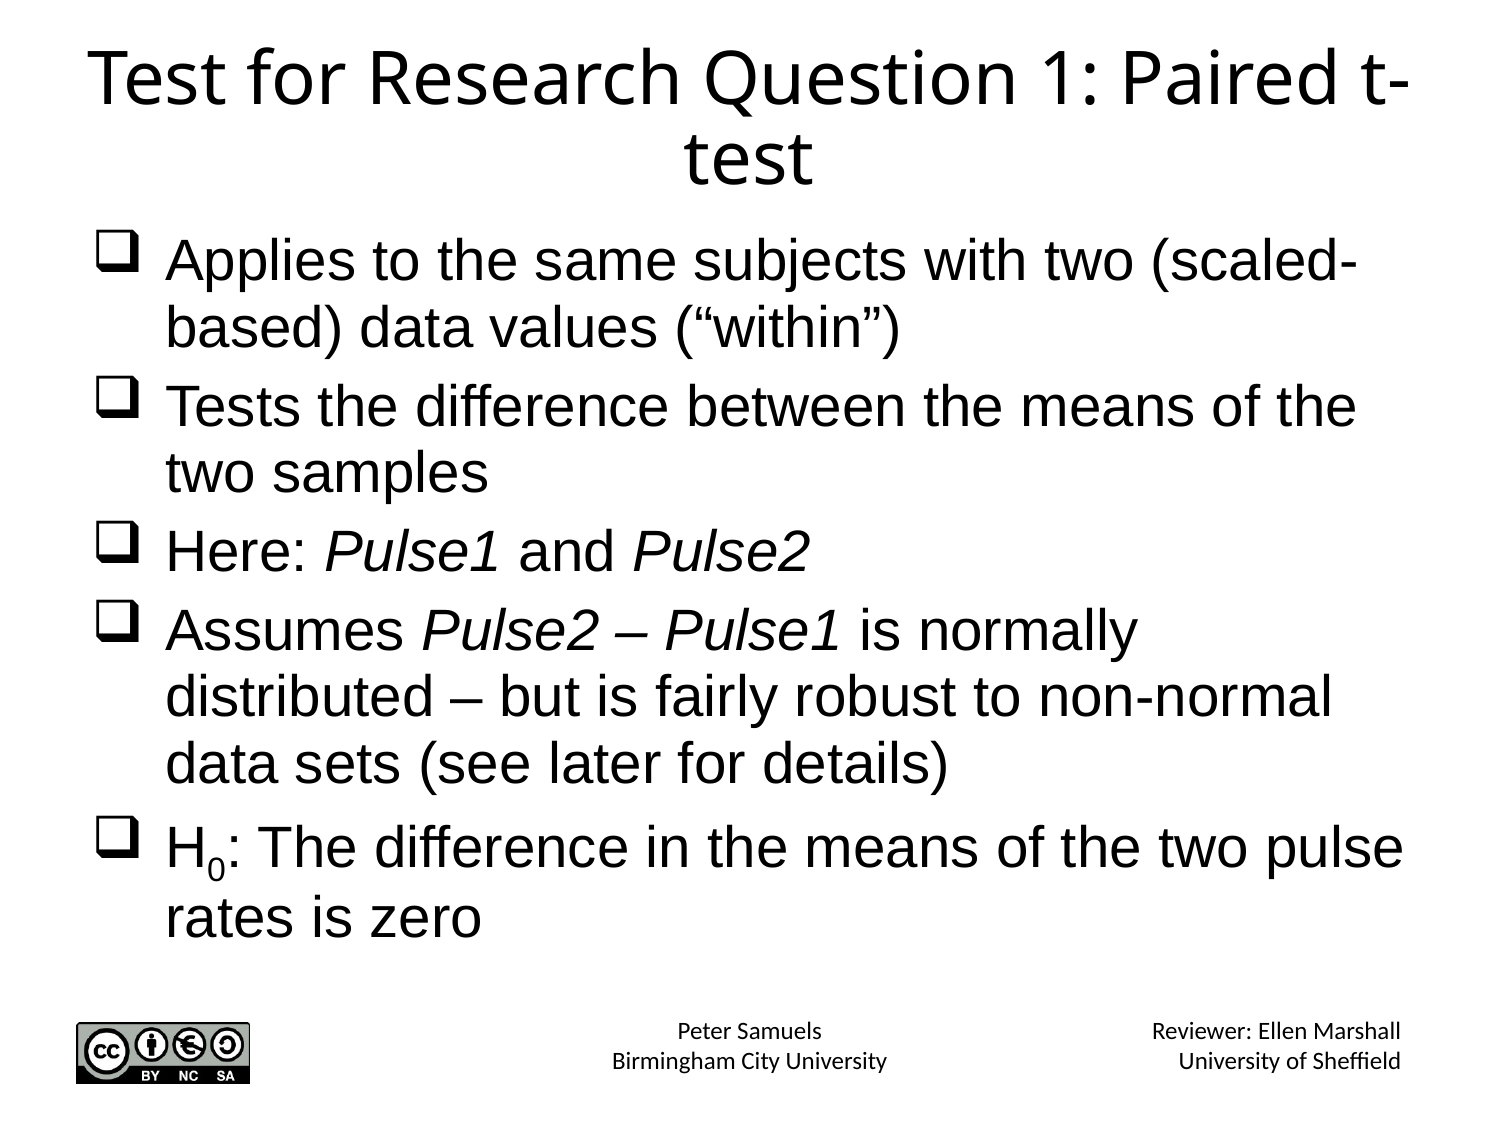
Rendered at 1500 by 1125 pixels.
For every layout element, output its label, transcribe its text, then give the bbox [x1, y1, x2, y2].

title Test for Research Question 1: Paired t-test [51, 33, 1447, 209]
text_box Peter Samuels Birmingham City University [549, 1007, 951, 1083]
list Applies to the same subjects with two (scaled-based) data values (“within”) Tests the difference between the means of the two samples Here: Pulse1 and Pulse2 Assumes Pulse2 – Pulse1 is normally distributed – but is fairly robust to non-normal data sets (see later for details) H0: The difference in the means of the two pulse rates is zero [76, 219, 1427, 965]
picture [76, 1022, 251, 1084]
text_box Reviewer: Ellen Marshall University of Sheffield [1038, 1007, 1417, 1083]
